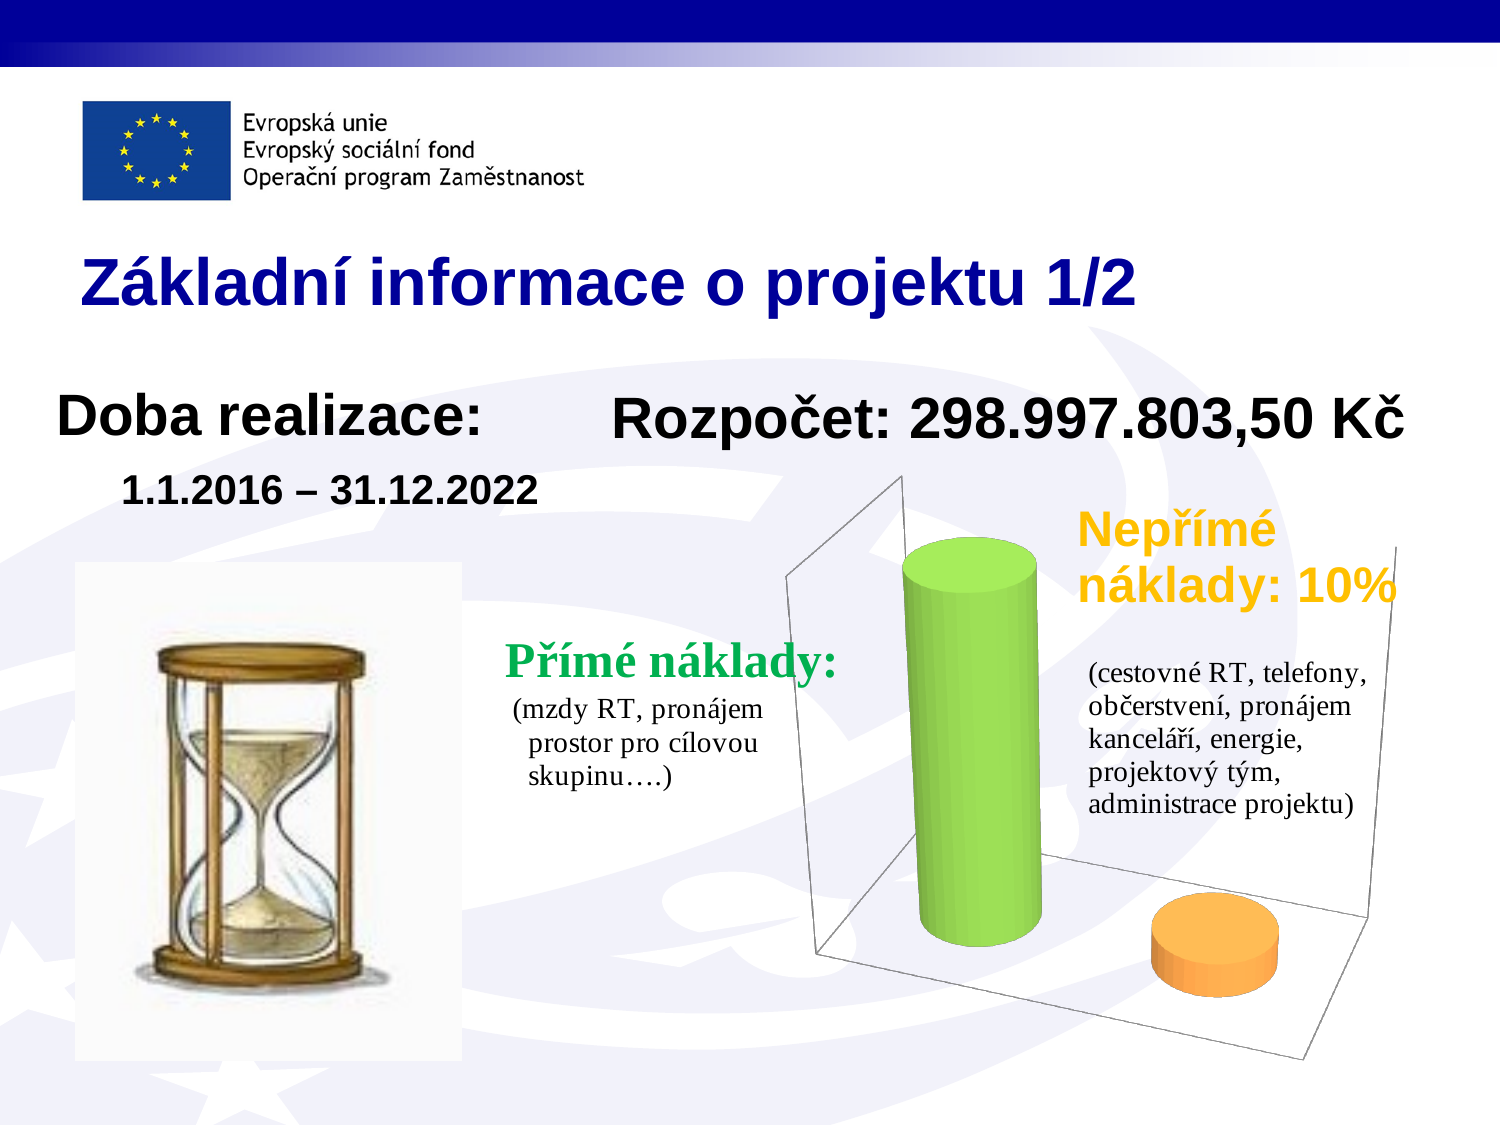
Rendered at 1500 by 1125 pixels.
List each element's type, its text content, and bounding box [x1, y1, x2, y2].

text_box Doba realizace: 1.1.2016 – 31.12.2022 [41, 369, 594, 437]
text_box Rozpočet: 298.997.803,50 Kč [593, 372, 1425, 456]
picture [52, 75, 609, 232]
chart [489, 458, 1459, 1075]
picture [74, 562, 462, 1061]
title Základní informace o projektu 1/2 [64, 231, 1425, 315]
